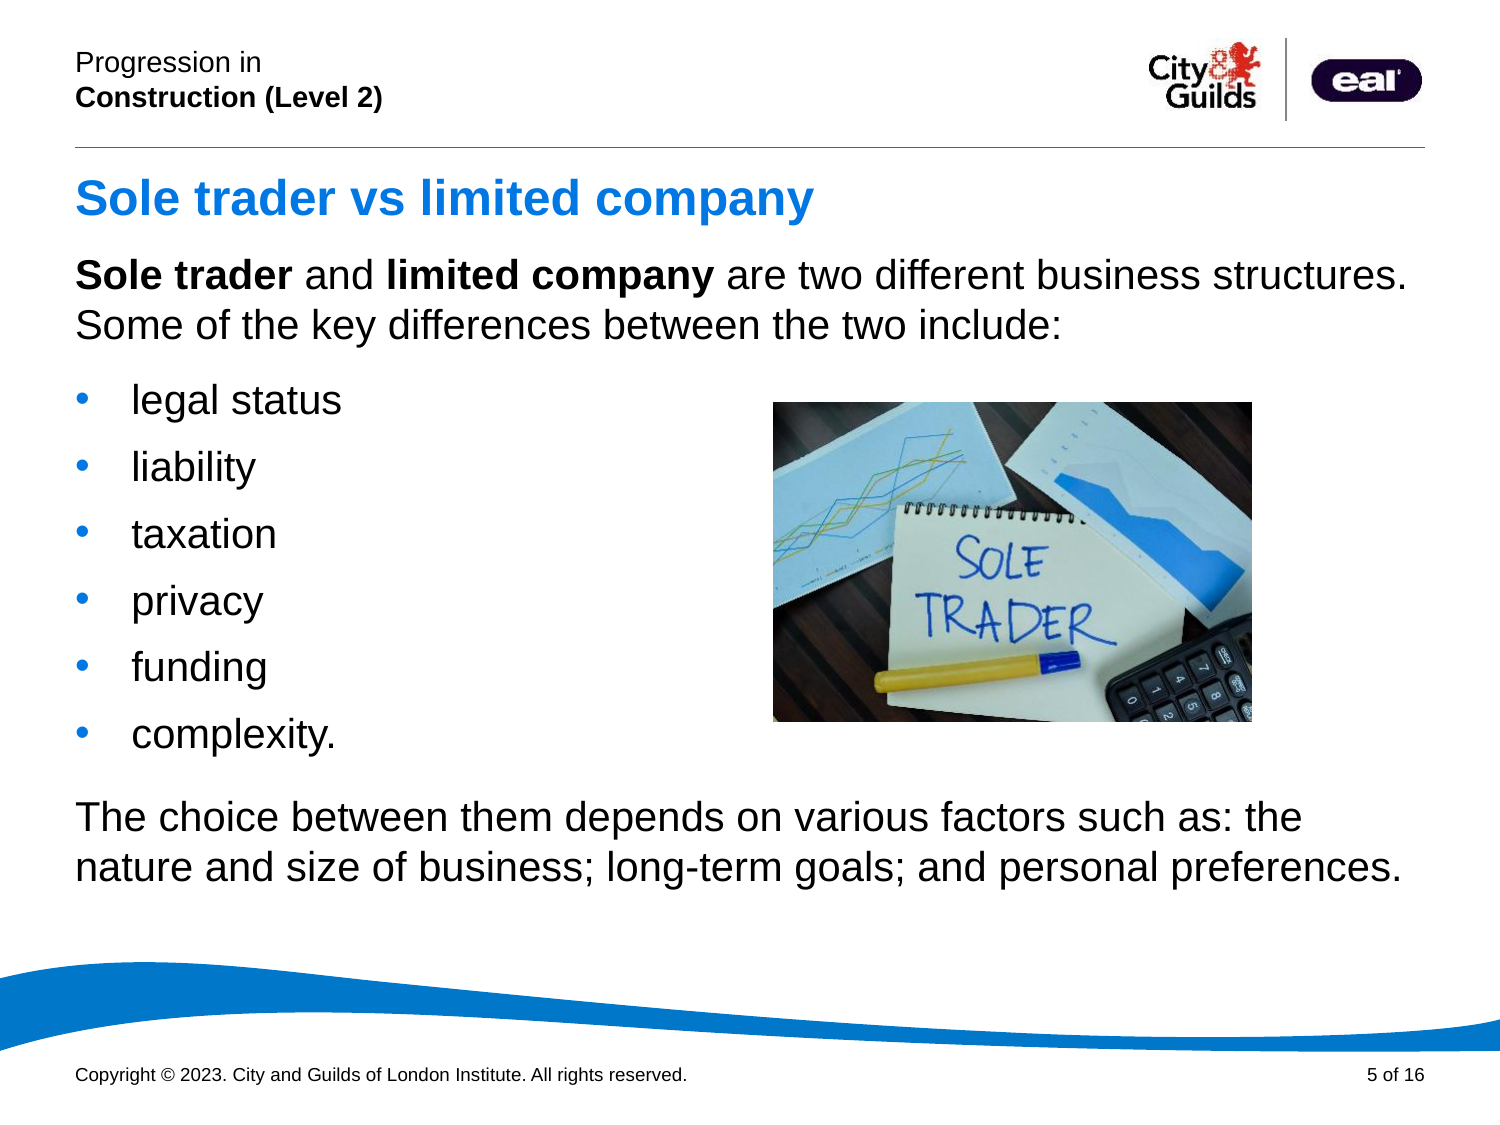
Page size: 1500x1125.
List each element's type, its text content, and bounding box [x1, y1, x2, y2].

picture [773, 402, 1253, 723]
list Sole trader and limited company are two different business structures. Some of the key differences between the two include: legal status liability taxation privacy funding complexity. The choice between them depends on various factors such as: the nature and size of business; long-term goals; and personal preferences. [74, 247, 1426, 946]
title Sole trader vs limited company [74, 165, 1426, 229]
picture [1149, 38, 1422, 121]
